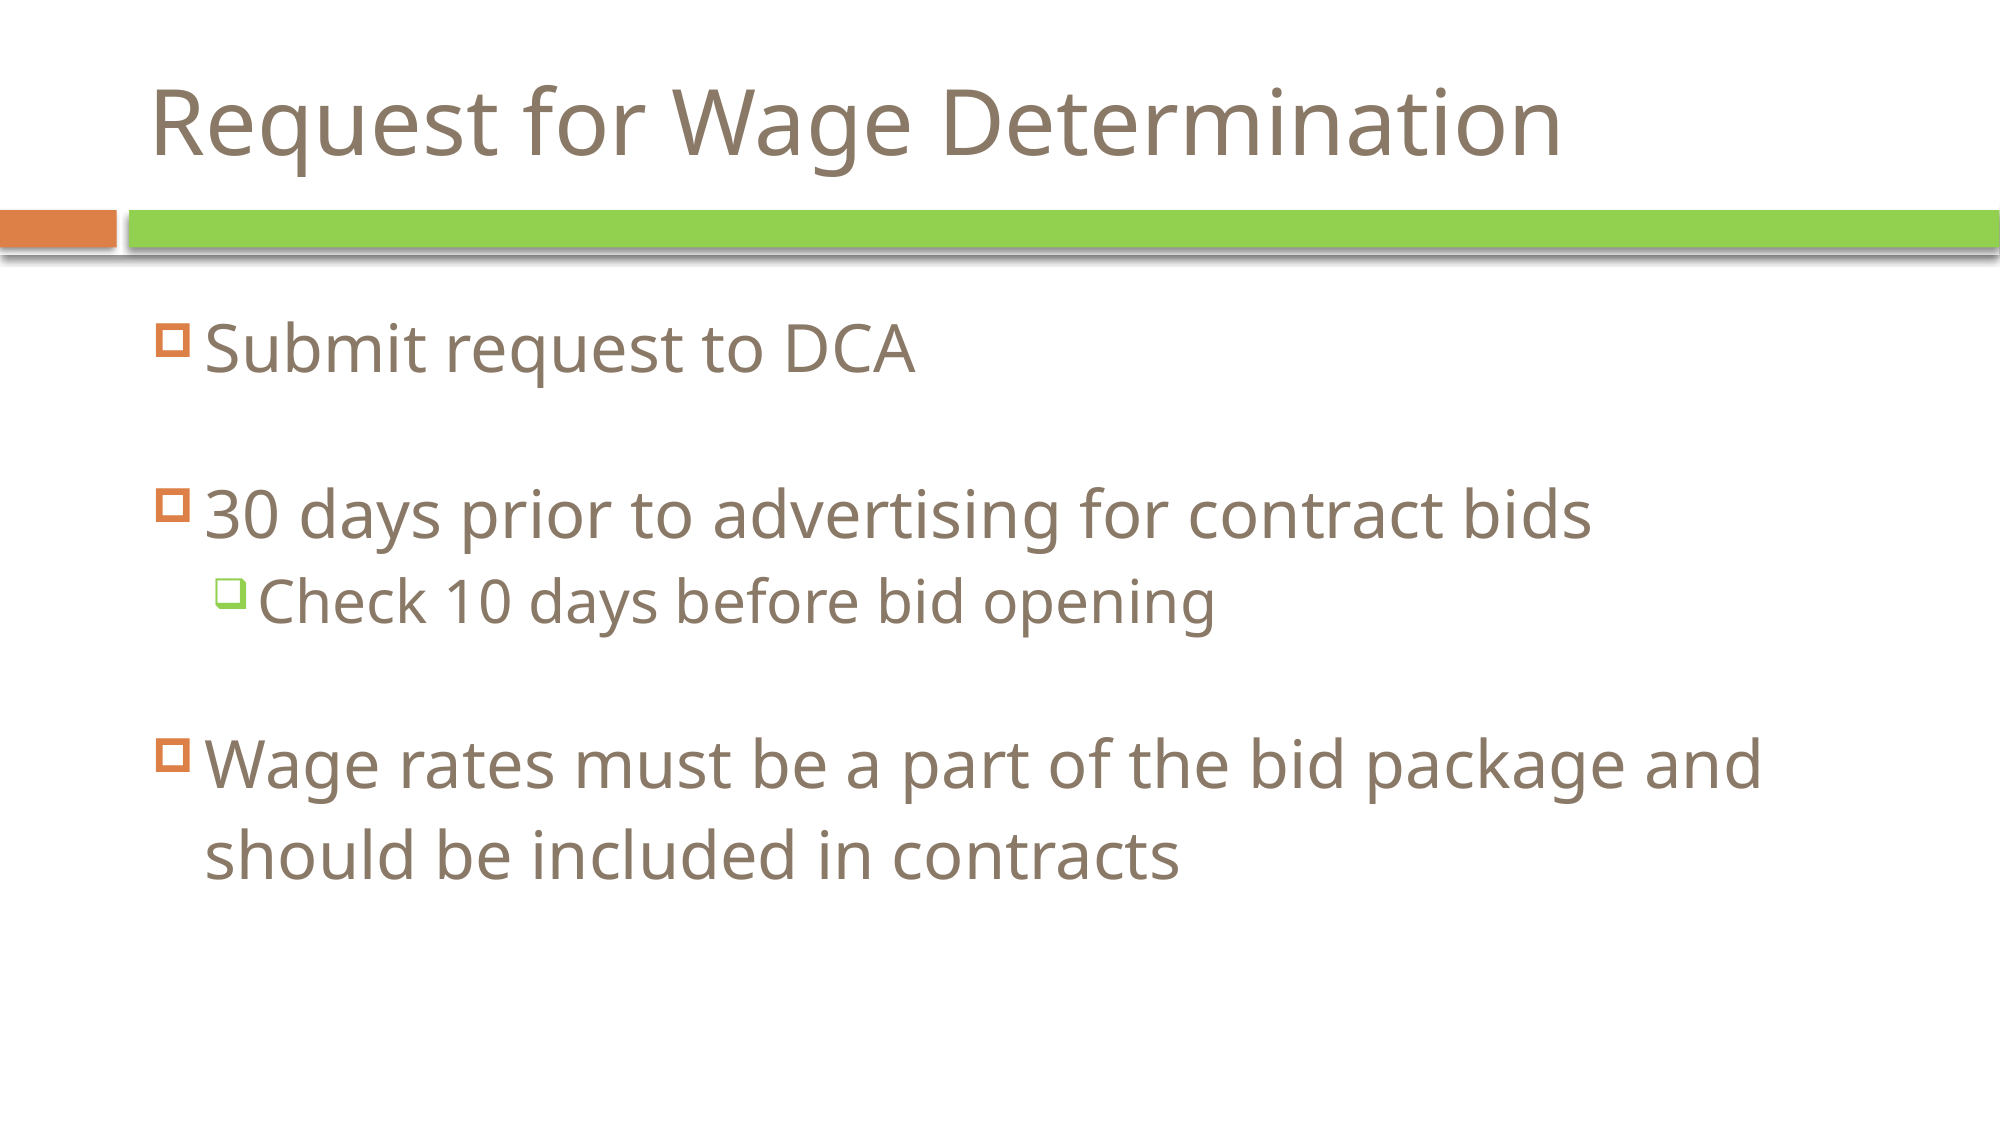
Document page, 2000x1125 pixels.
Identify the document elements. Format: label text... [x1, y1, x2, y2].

title Request for Wage Determination [133, 37, 1917, 200]
list Submit request to DCA 30 days prior to advertising for contract bids Check 10 days before bid opening Wage rates must be a part of the bid package and should be included in contracts [137, 287, 1921, 1025]
